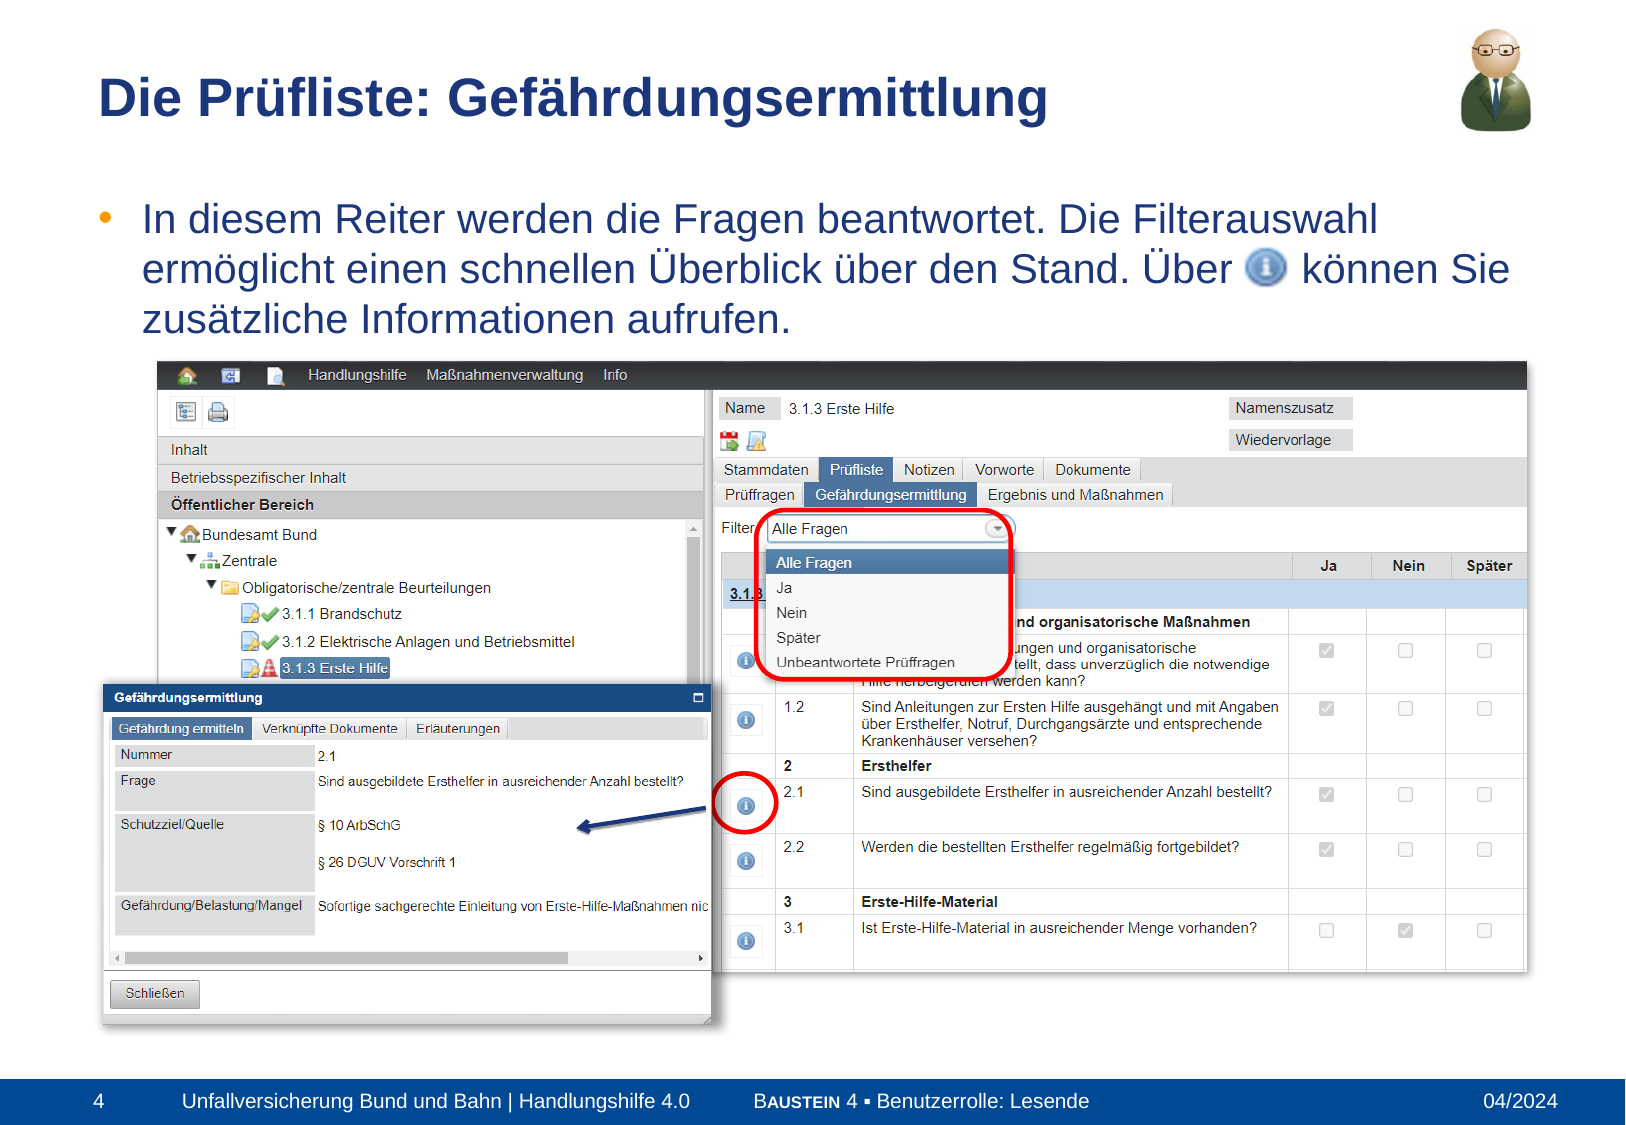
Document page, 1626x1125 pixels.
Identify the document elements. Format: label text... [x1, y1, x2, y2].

list In diesem Reiter werden die Fragen beantwortet. Die Filterauswahl ermöglicht einen schnellen Überblick über den Stand. Über können Sie zusätzliche Informationen aufrufen. [83, 184, 1546, 398]
picture [0, 1079, 1626, 1125]
picture [103, 361, 1527, 1025]
picture [1457, 27, 1534, 132]
title Die Prüfliste: Gefährdungsermittlung [83, 54, 1314, 138]
picture [1240, 239, 1295, 294]
